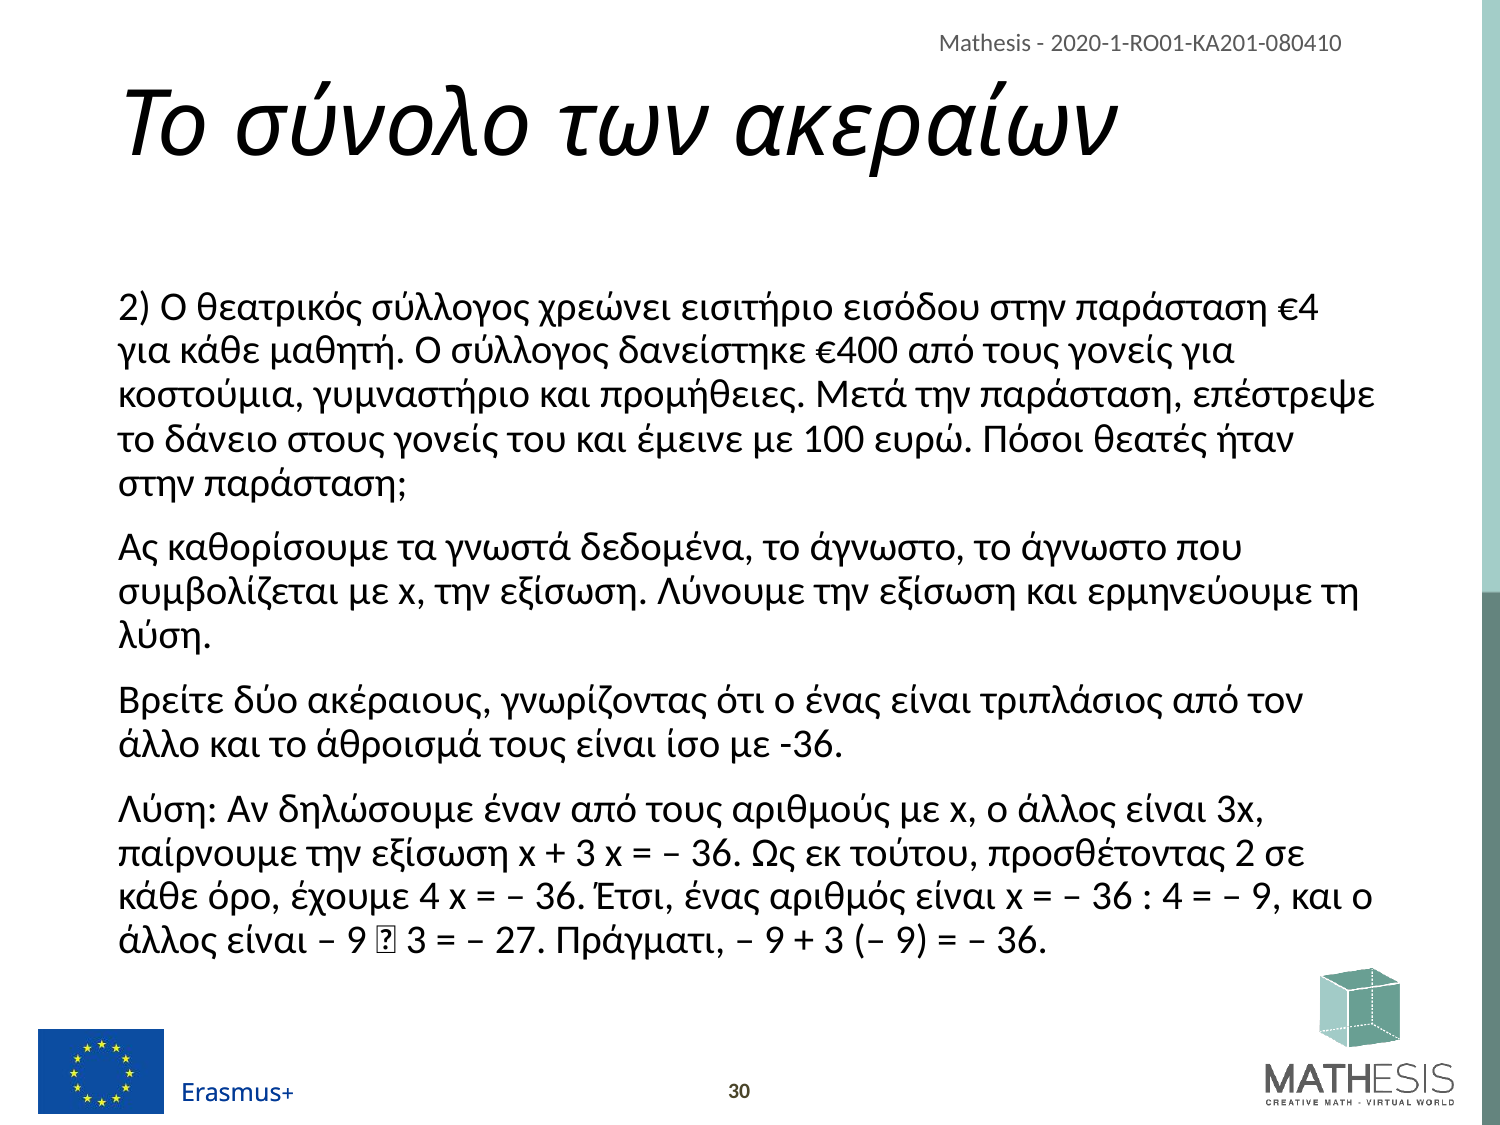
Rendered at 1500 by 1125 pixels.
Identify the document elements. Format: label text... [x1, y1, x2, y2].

list 2) Ο θεατρικός σύλλογος χρεώνει εισιτήριο εισόδου στην παράσταση €4 για κάθε μαθητή. Ο σύλλογος δανείστηκε €400 από τους γονείς για κοστούμια, γυμναστήριο και προμήθειες. Μετά την παράσταση, επέστρεψε το δάνειο στους γονείς του και έμεινε με 100 ευρώ. Πόσοι θεατές ήταν στην παράσταση; Ας καθορίσουμε τα γνωστά δεδομένα, το άγνωστο, το άγνωστο που συμβολίζεται με x, την εξίσωση. Λύνουμε την εξίσωση και ερμηνεύουμε τη λύση. Βρείτε δύο ακέραιους, γνωρίζοντας ότι ο ένας είναι τριπλάσιος από τον άλλο και το άθροισμά τους είναι ίσο με -36. Λύση: Αν δηλώσουμε έναν από τους αριθμούς με x, ο άλλος είναι 3x, παίρνουμε την εξίσωση x + 3 x = – 36. Ως εκ τούτου, προσθέτοντας 2 σε κάθε όρο, έχουμε 4 x = – 36. Έτσι, ένας αριθμός είναι x = – 36 : 4 = – 9, και ο άλλος είναι – 9  3 = – 27. Πράγματι, – 9 + 3 (– 9) = – 36. [103, 277, 1397, 973]
title Το σύνολο των ακεραίων [103, 59, 1397, 277]
picture [38, 1029, 164, 1114]
